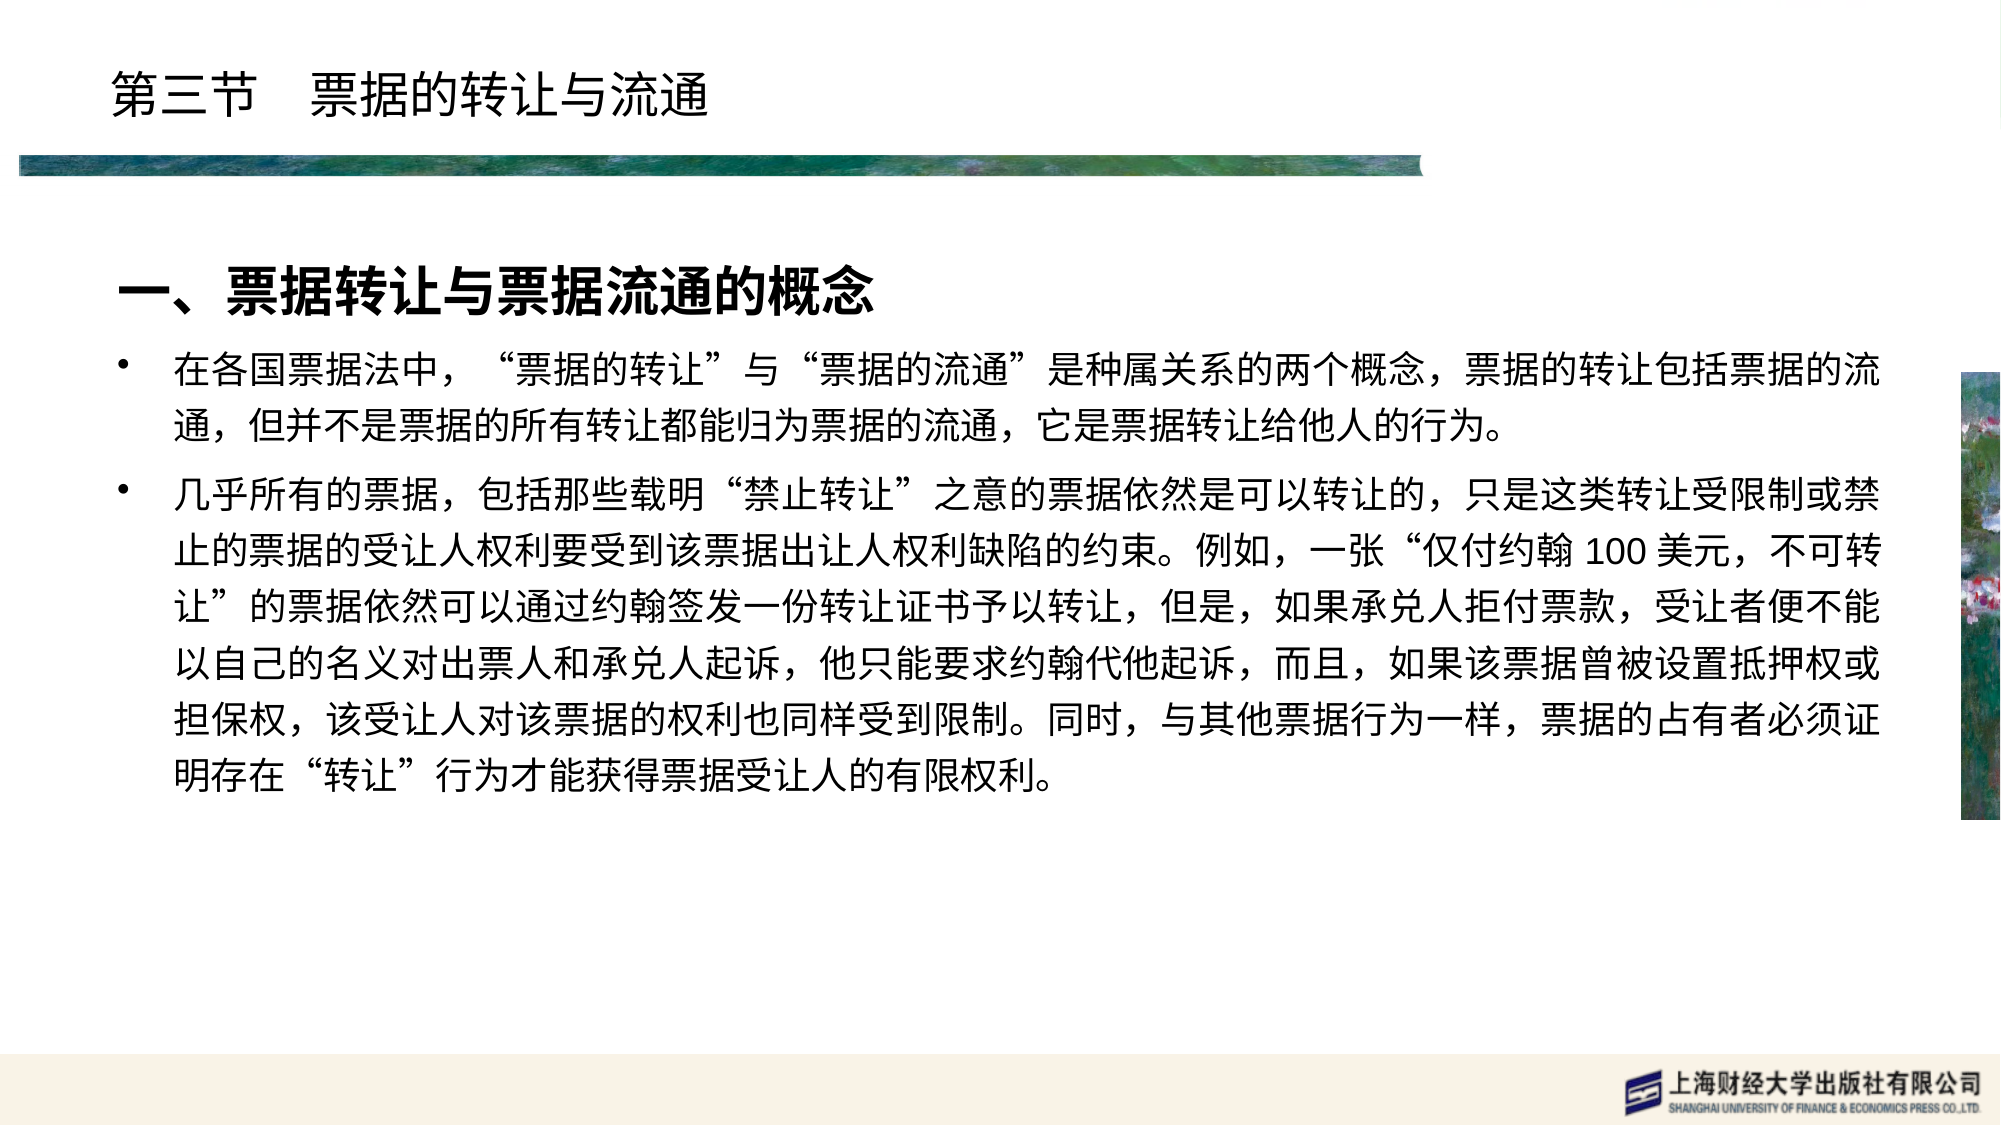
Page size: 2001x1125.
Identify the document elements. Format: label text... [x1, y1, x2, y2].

picture [0, 0, 2001, 1125]
title 第三节 票据的转让与流通 [94, 42, 1451, 146]
list 一、票据转让与票据流通的概念 在各国票据法中，“票据的转让”与“票据的流通”是种属关系的两个概念，票据的转让包括票据的流通，但并不是票据的所有转让都能归为票据的流通，它是票据转让给他人的行为。 几乎所有的票据，包括那些载明“禁止转让”之意的票据依然是可以转让的，只是这类转让受限制或禁止的票据的受让人权利要受到该票据出让人权利缺陷的约束。例如，一张“仅付约翰100美元，不可转让”的票据依然可以通过约翰签发一份转让证书予以转让，但是，如果承兑人拒付票款，受让者便不能以自己的名义对出票人和承兑人起诉，他只能要求约翰代他起诉，而且，如果该票据曾被设置抵押权或担保权，该受让人对该票据的权利也同样受到限制。同时，与其他票据行为一样，票据的占有者必须证明存在“转让”行为才能获得票据受让人的有限权利。 [102, 233, 1898, 1032]
